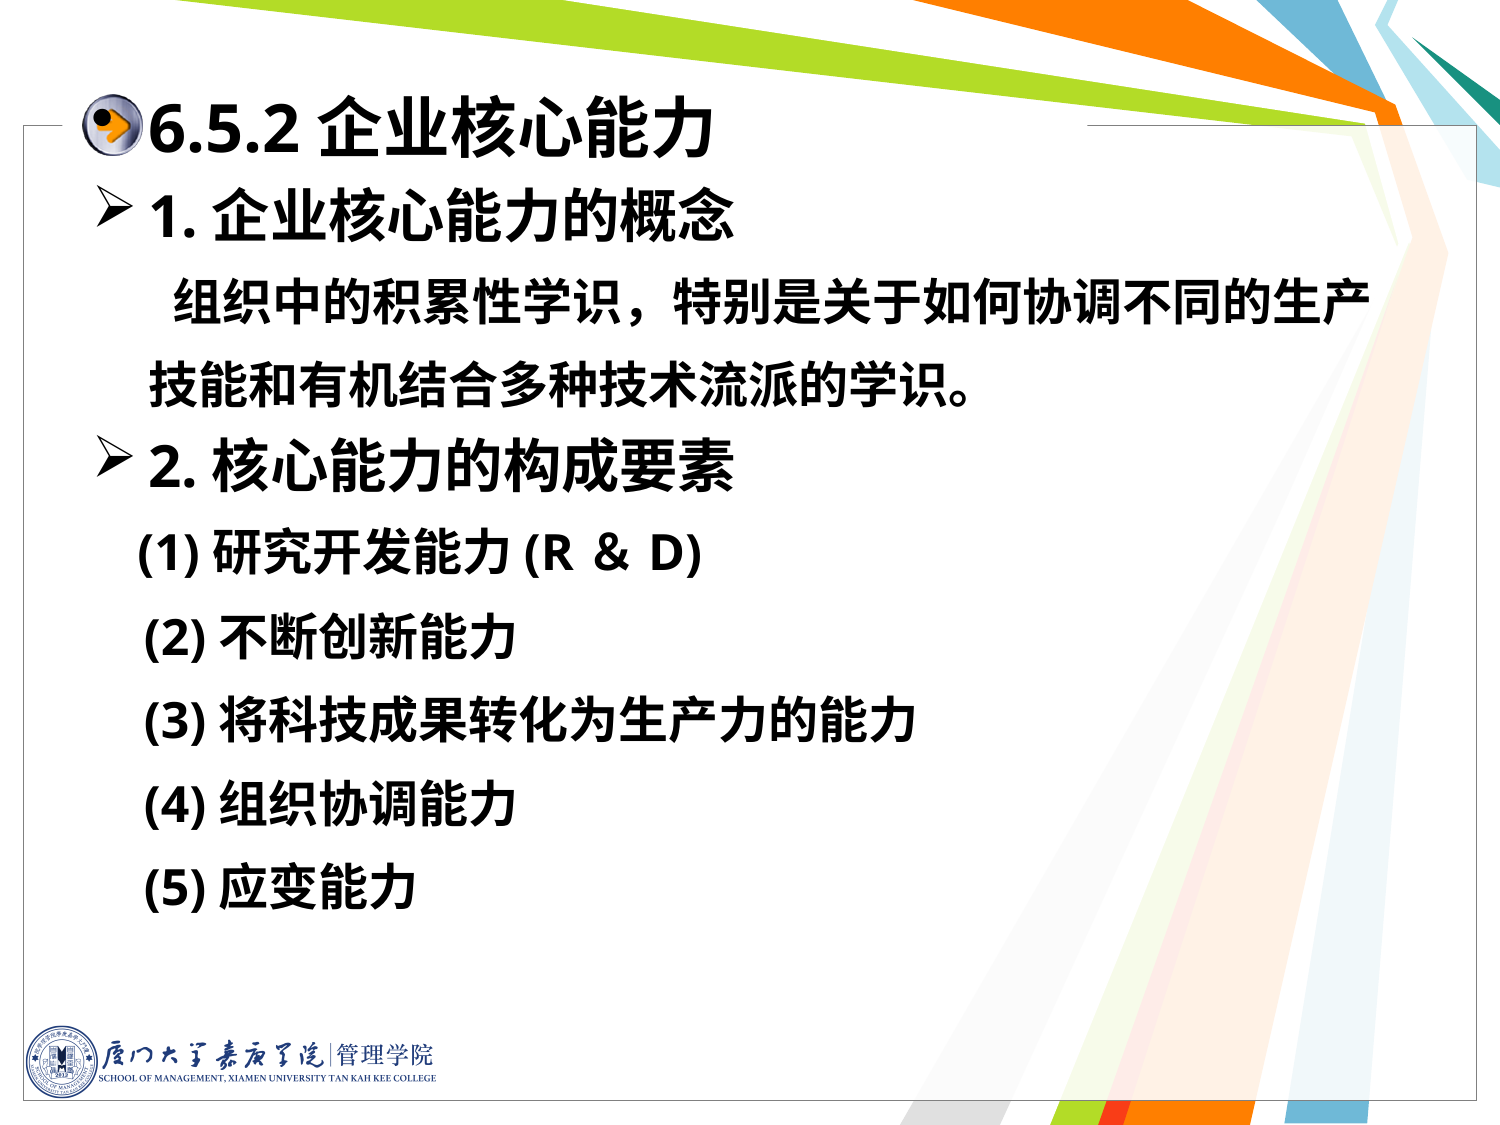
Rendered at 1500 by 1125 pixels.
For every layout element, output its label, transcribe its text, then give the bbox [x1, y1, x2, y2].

picture [24, 1024, 438, 1100]
list 6.5.2企业核心能力 1.企业核心能力的概念 组织中的积累性学识，特别是关于如何协调不同的生产技能和有机结合多种技术流派的学识。 2.核心能力的构成要素 (1)研究开发能力(R＆D) (2)不断创新能力 (3)将科技成果转化为生产力的能力 (4)组织协调能力 (5)应变能力 [76, 78, 1427, 1035]
